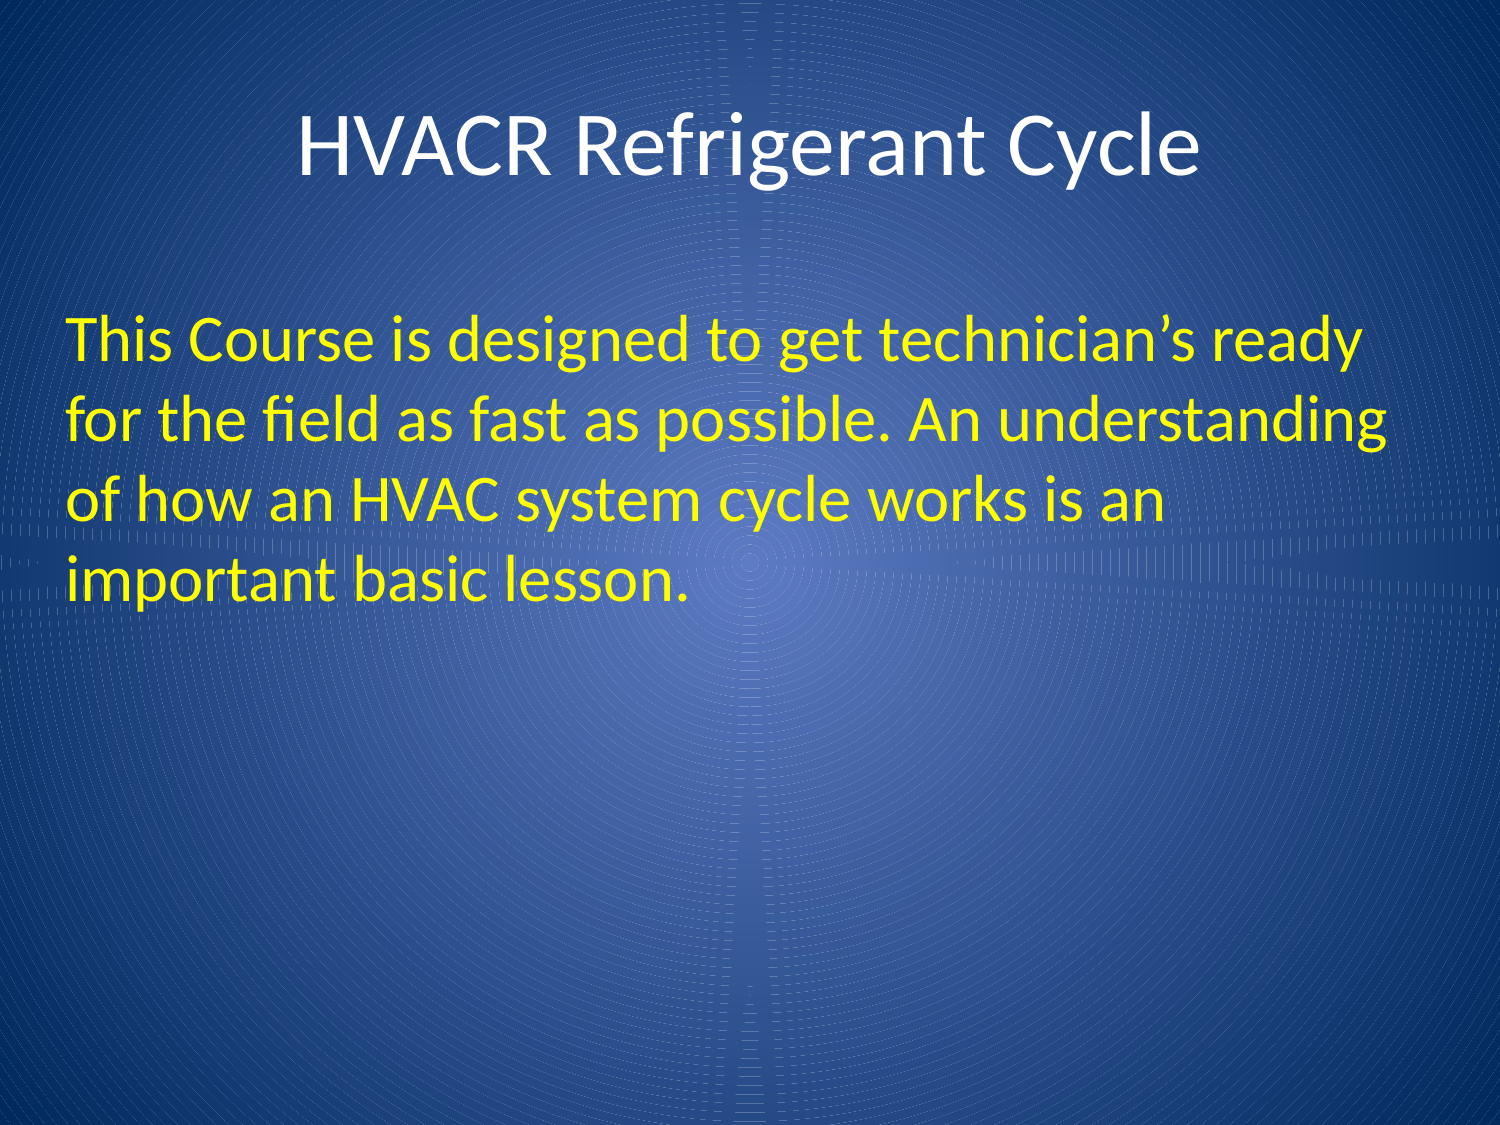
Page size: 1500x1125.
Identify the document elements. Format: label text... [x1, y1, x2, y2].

title HVACR Refrigerant Cycle [75, 45, 1425, 233]
list This Course is designed to get technician’s ready for the field as fast as possible. An understanding of how an HVAC system cycle works is an important basic lesson. [50, 287, 1463, 1080]
